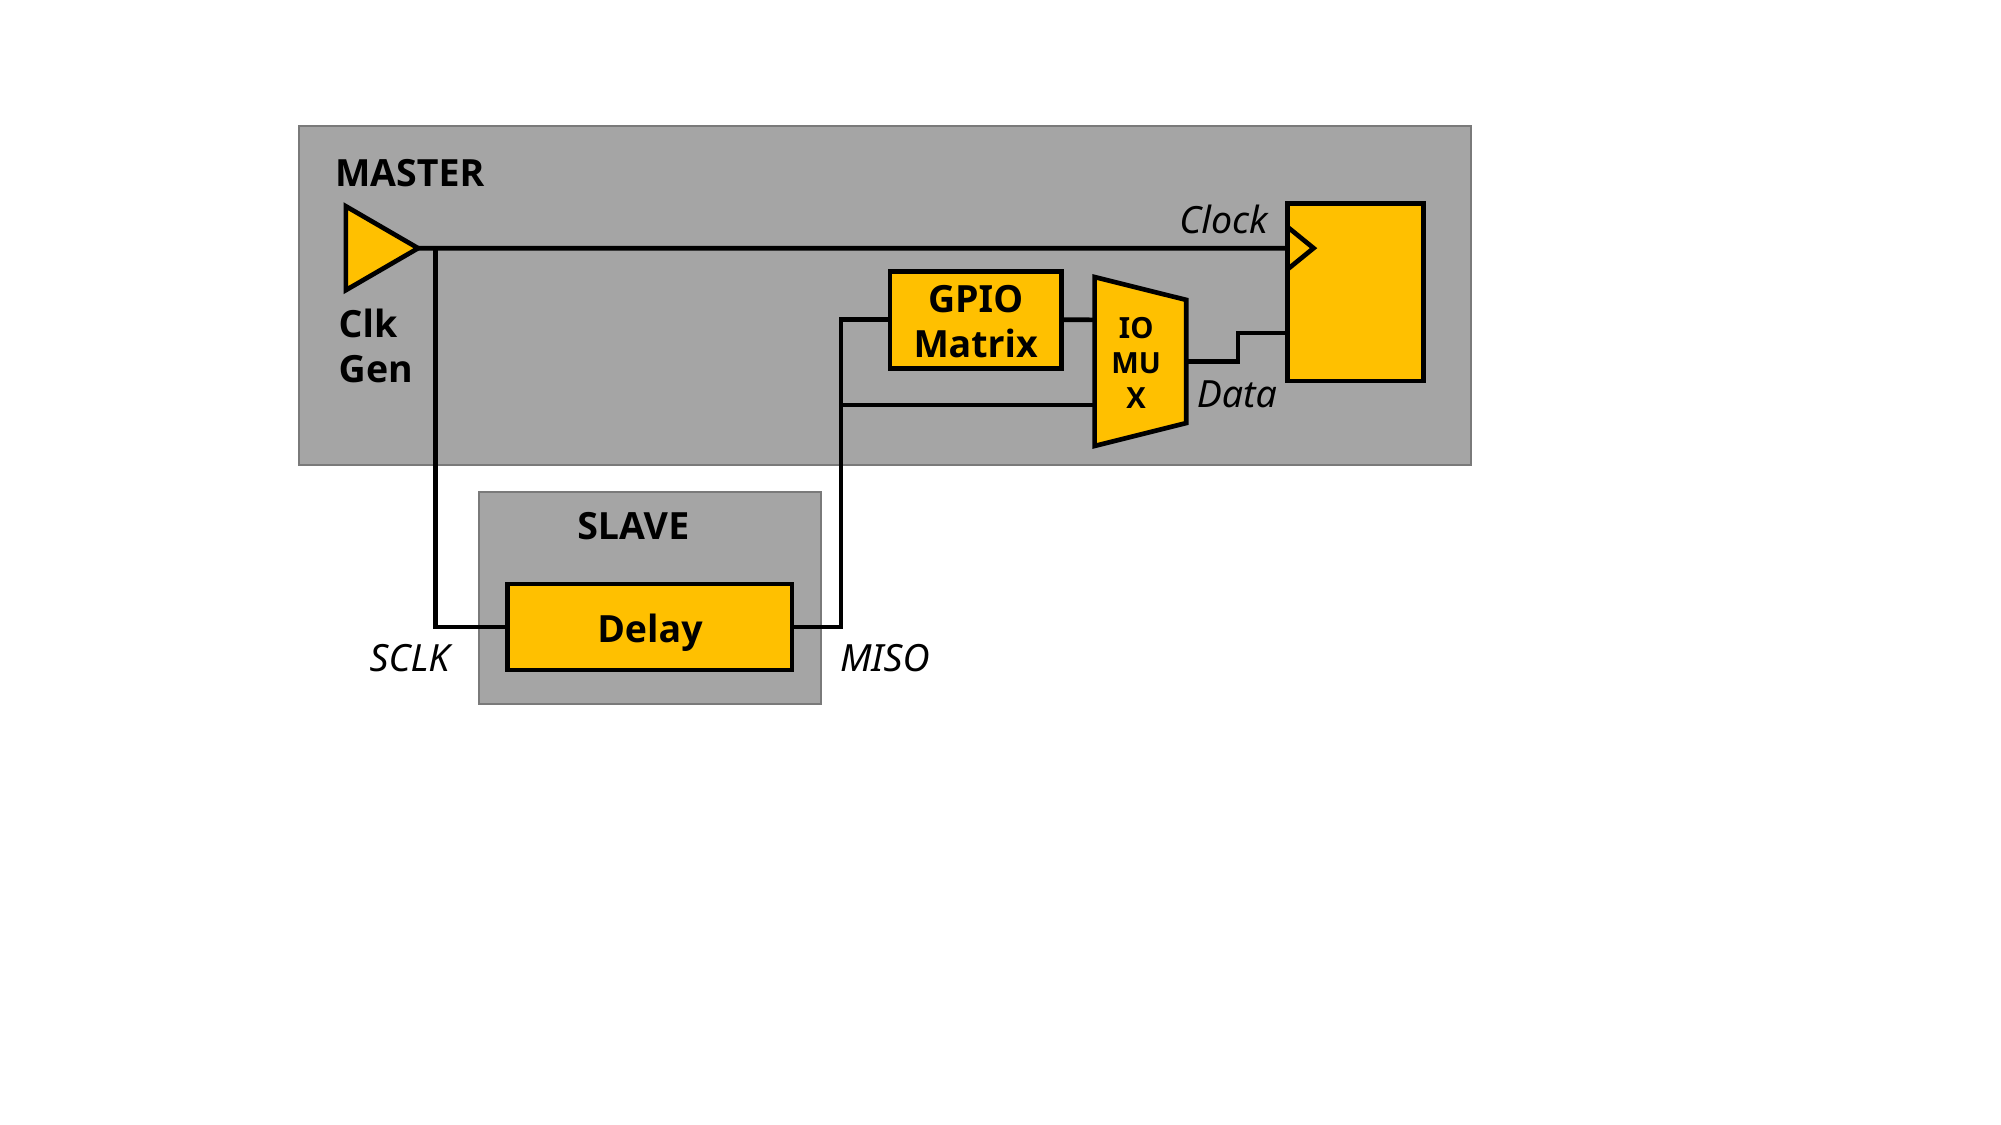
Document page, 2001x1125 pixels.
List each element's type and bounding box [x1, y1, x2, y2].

text_box [298, 126, 1472, 705]
